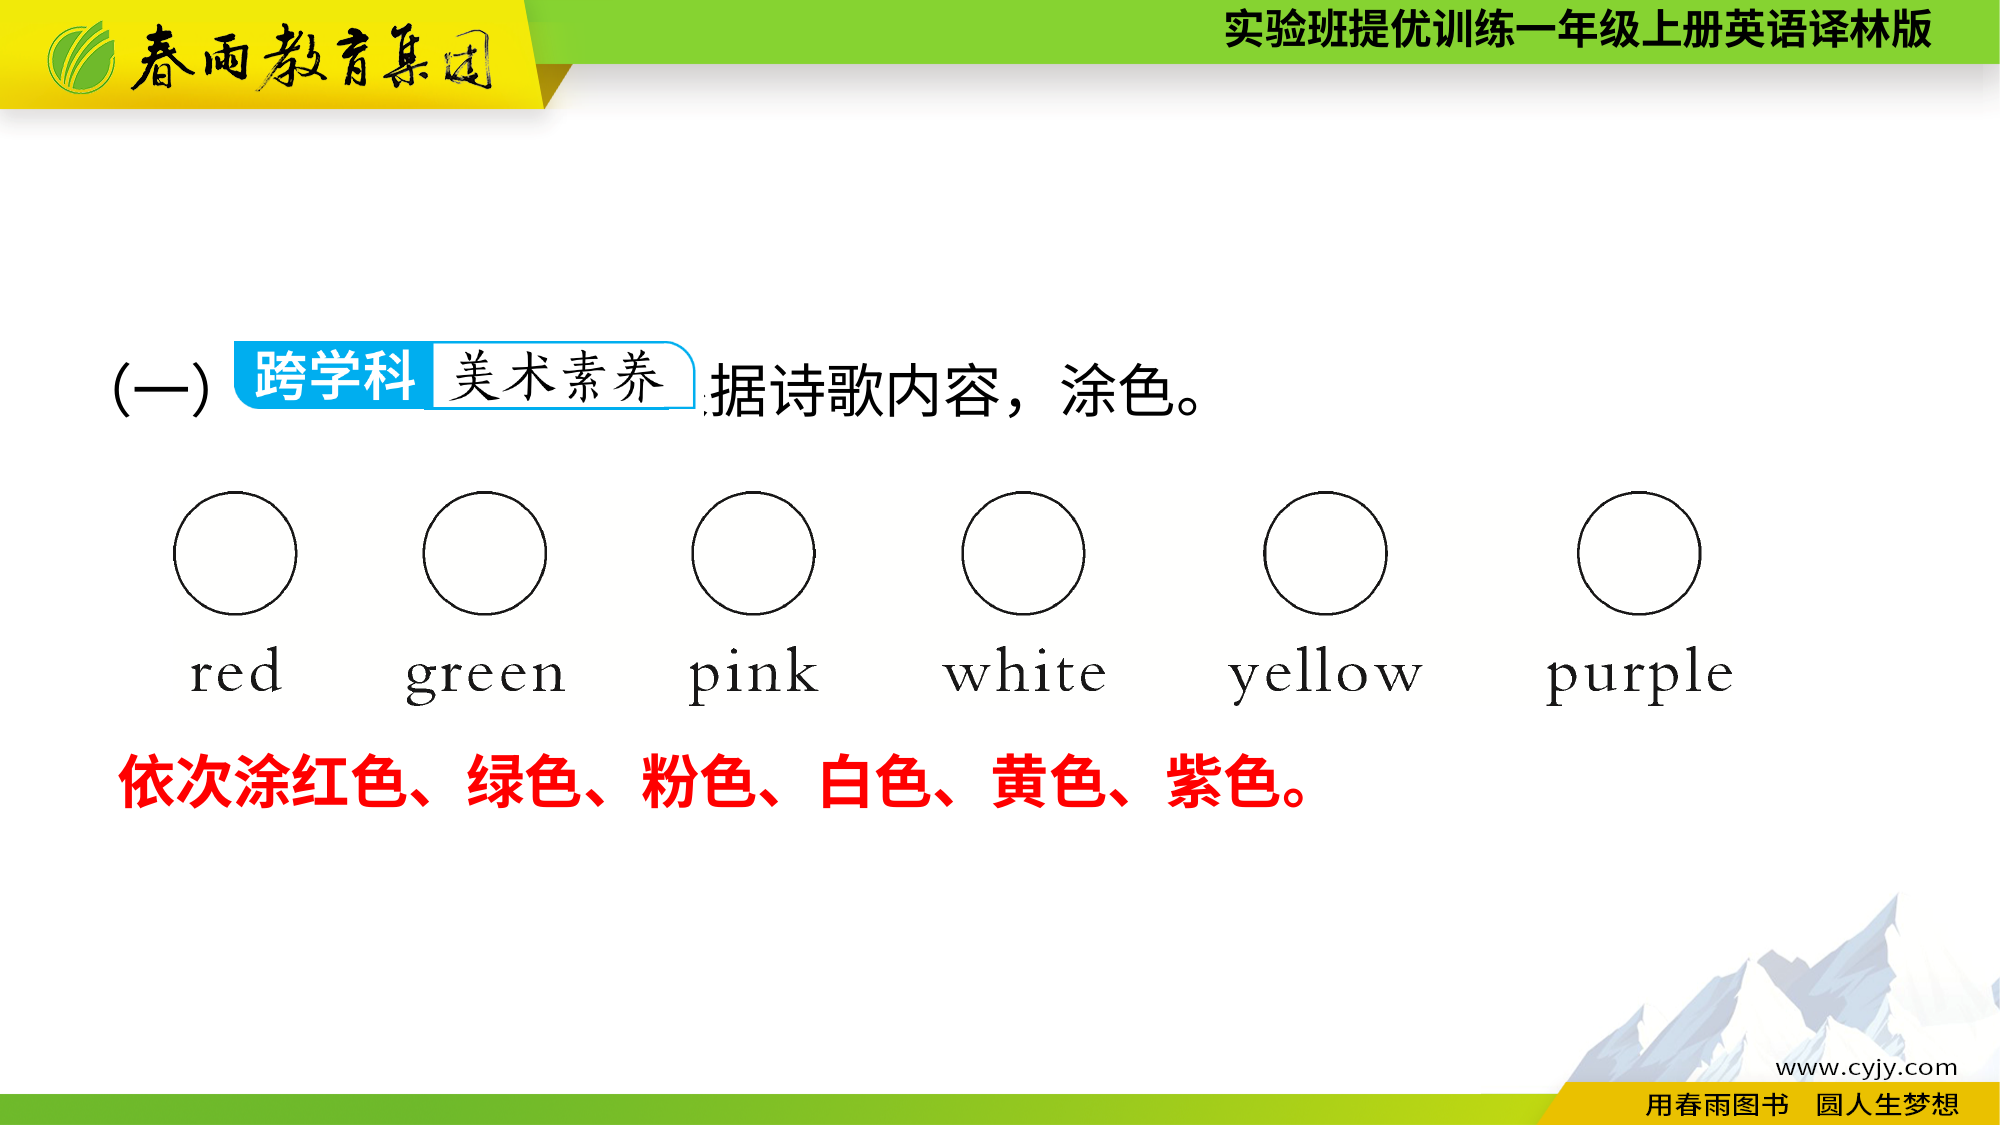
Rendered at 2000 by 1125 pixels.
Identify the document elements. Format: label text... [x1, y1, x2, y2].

text_box 依次涂红色、绿色、粉色、白色、黄色、紫色。 [102, 702, 1987, 823]
list （一） 根据诗歌内容，涂色。 [59, 311, 1944, 420]
picture [0, 0, 2000, 1125]
